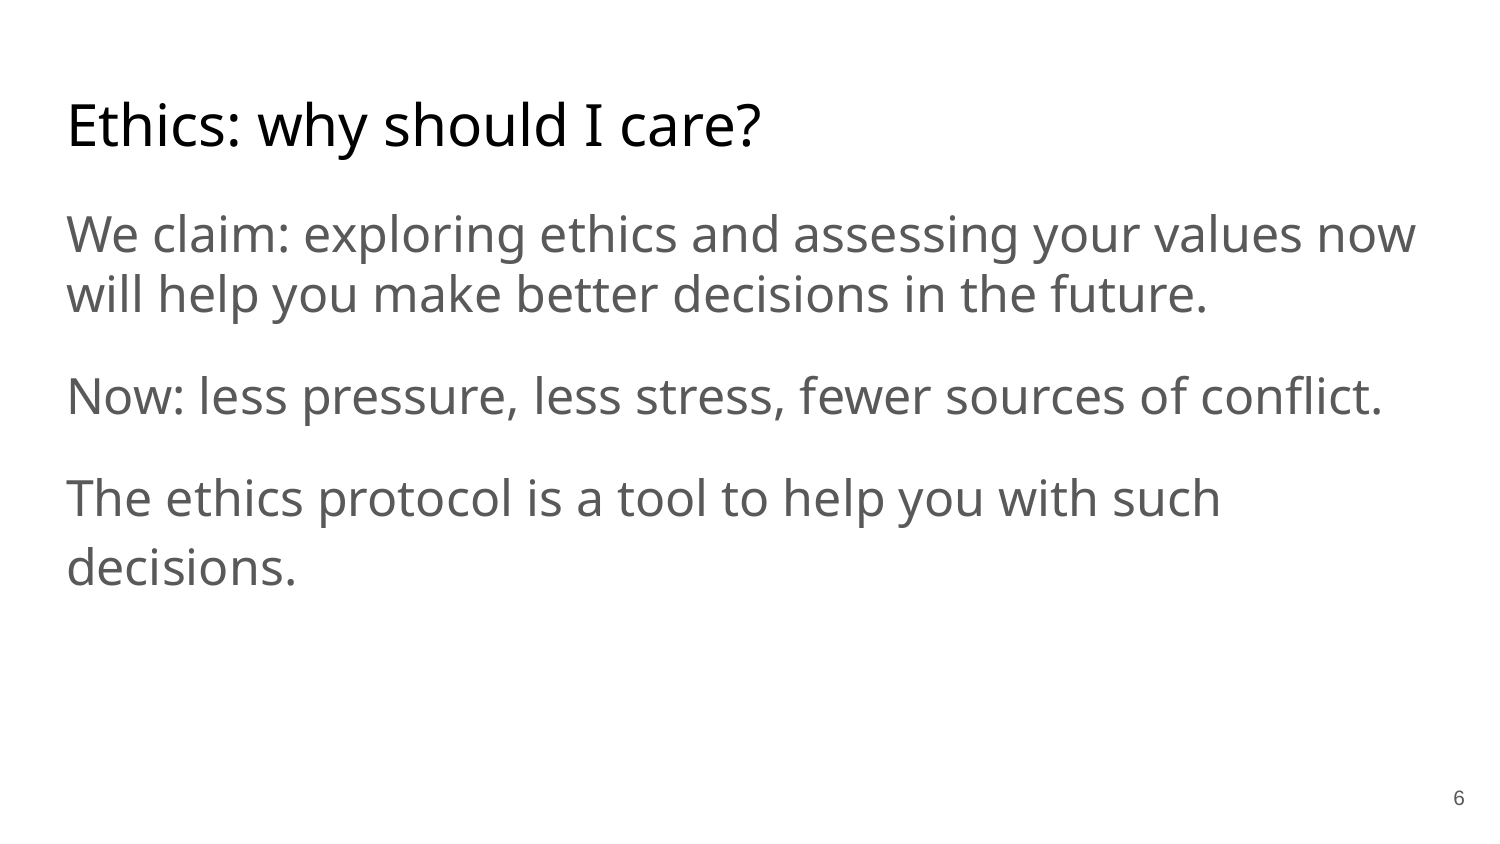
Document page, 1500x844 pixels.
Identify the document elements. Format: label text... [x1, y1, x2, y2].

title Ethics: why should I care? [51, 72, 1449, 167]
list We claim: exploring ethics and assessing your values now will help you make better decisions in the future. Now: less pressure, less stress, fewer sources of conflict. The ethics protocol is a tool to help you with such decisions. [51, 274, 1449, 609]
slide_number 6 [1389, 764, 1480, 830]
